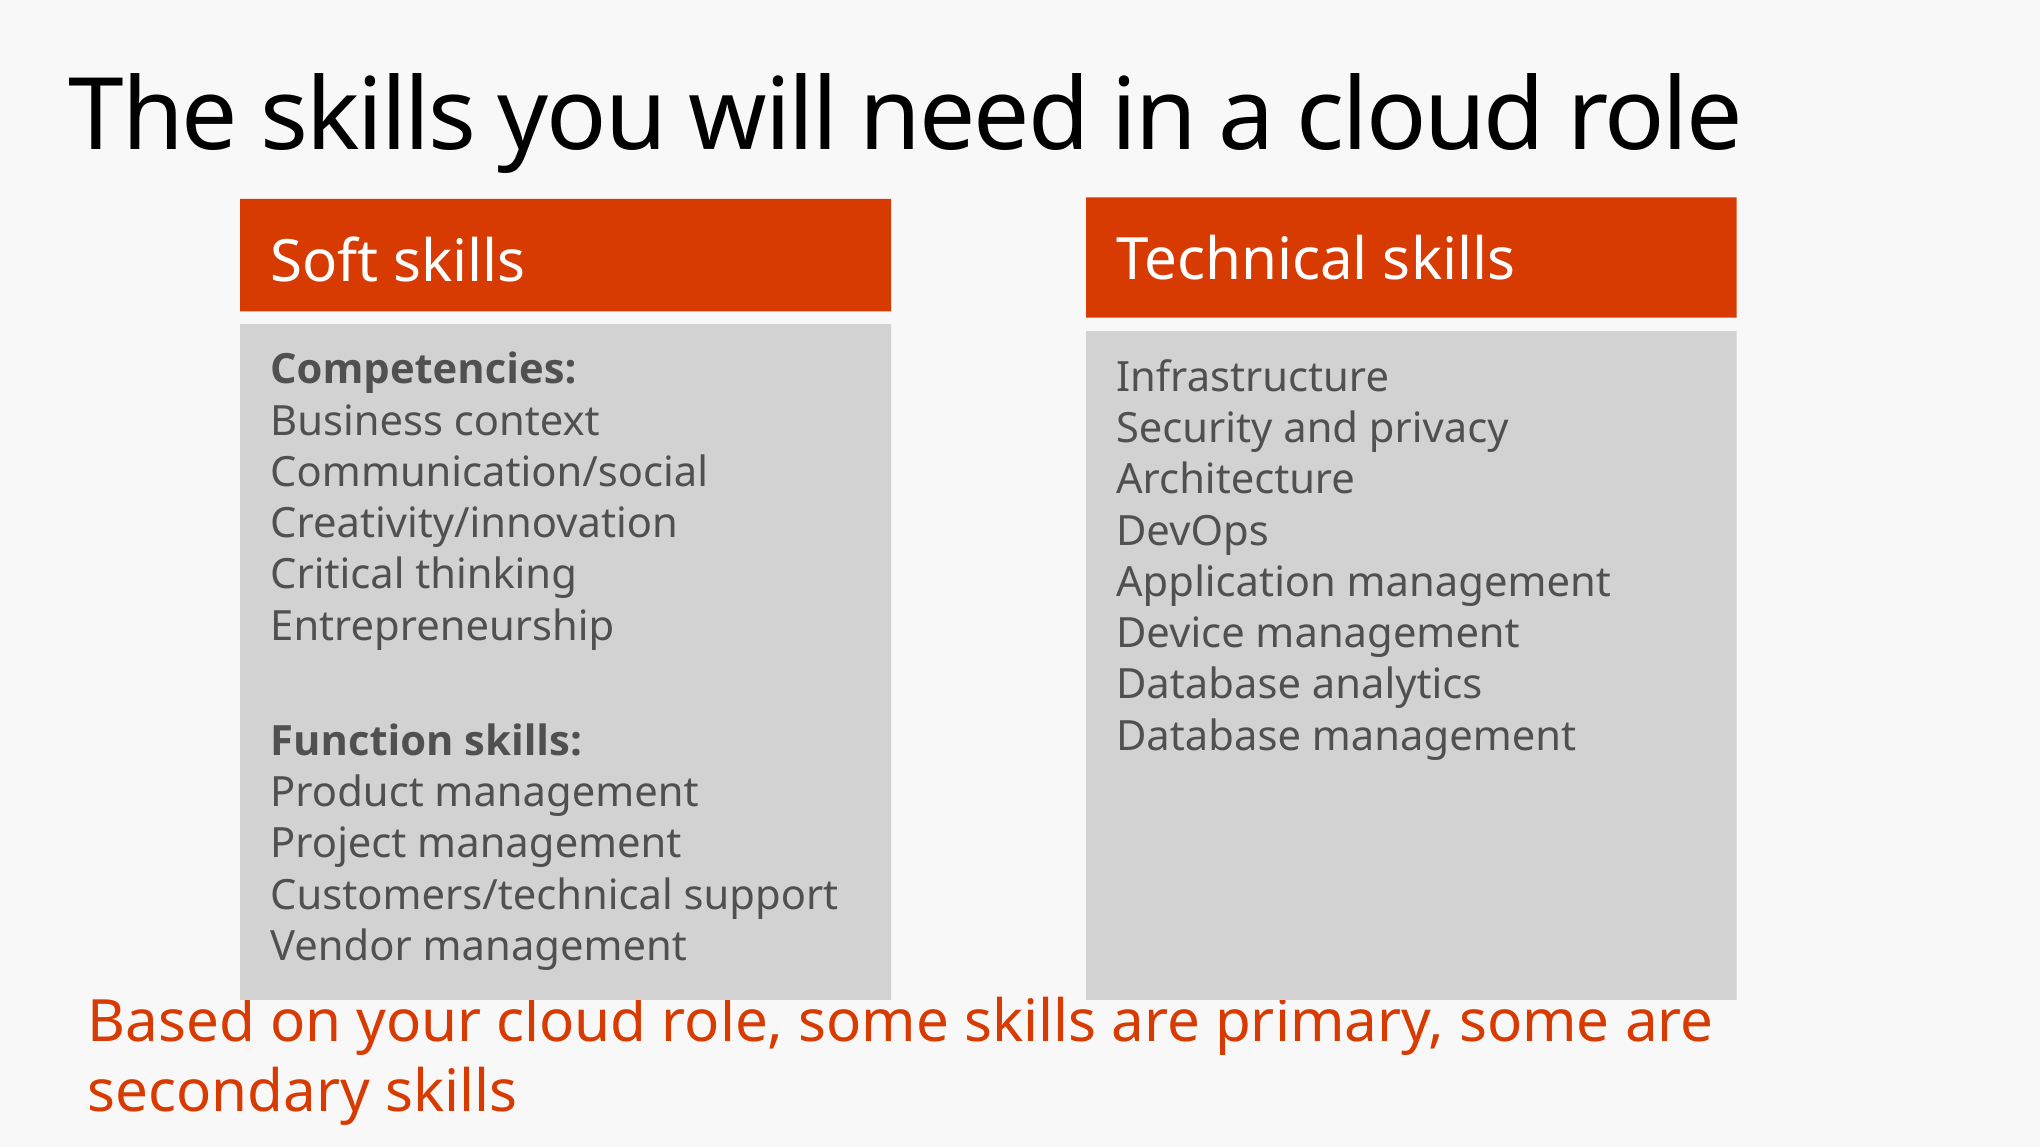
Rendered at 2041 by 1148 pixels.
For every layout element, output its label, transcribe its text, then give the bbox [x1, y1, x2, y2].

title The skills you will need in a cloud role [45, 48, 1996, 199]
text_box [1085, 197, 1737, 1001]
text_box Based on your cloud role, some skills are primary, some are secondary skills [57, 1003, 2009, 1104]
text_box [239, 198, 892, 1001]
